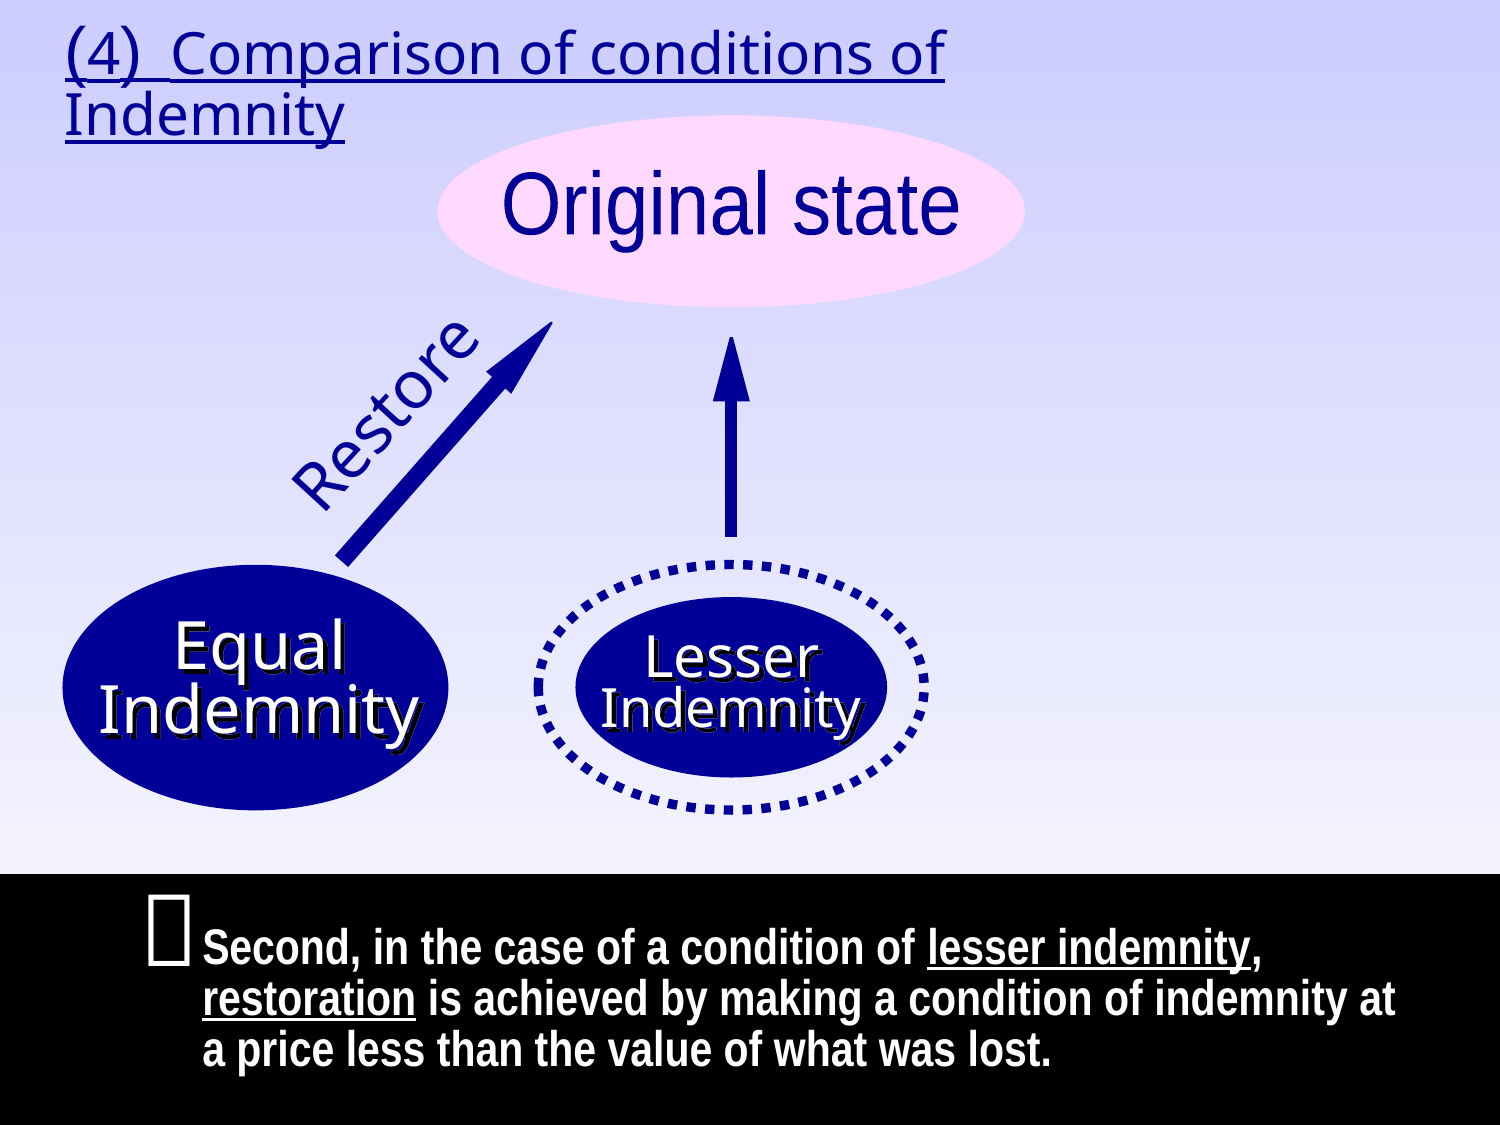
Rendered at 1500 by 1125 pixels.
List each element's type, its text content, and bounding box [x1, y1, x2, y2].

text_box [714, 337, 749, 538]
text_box [914, 647, 925, 727]
text_box Equal Indemnity [81, 611, 438, 755]
text_box [104, 564, 407, 611]
text_box [336, 322, 552, 566]
text_box [437, 115, 1025, 308]
text_box [62, 635, 81, 741]
text_box [617, 749, 845, 778]
text_box [613, 597, 849, 628]
text_box Restore [240, 257, 539, 573]
text_box Lesser Indemnity [553, 628, 910, 745]
text_box [0, 875, 1500, 1125]
text_box [564, 749, 899, 811]
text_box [124, 905, 1413, 1085]
text_box [442, 656, 449, 719]
text_box [98, 759, 413, 811]
text_box (4) Comparison of conditions of Indemnity [49, 12, 1188, 155]
text_box [562, 564, 901, 628]
text_box [538, 640, 553, 735]
